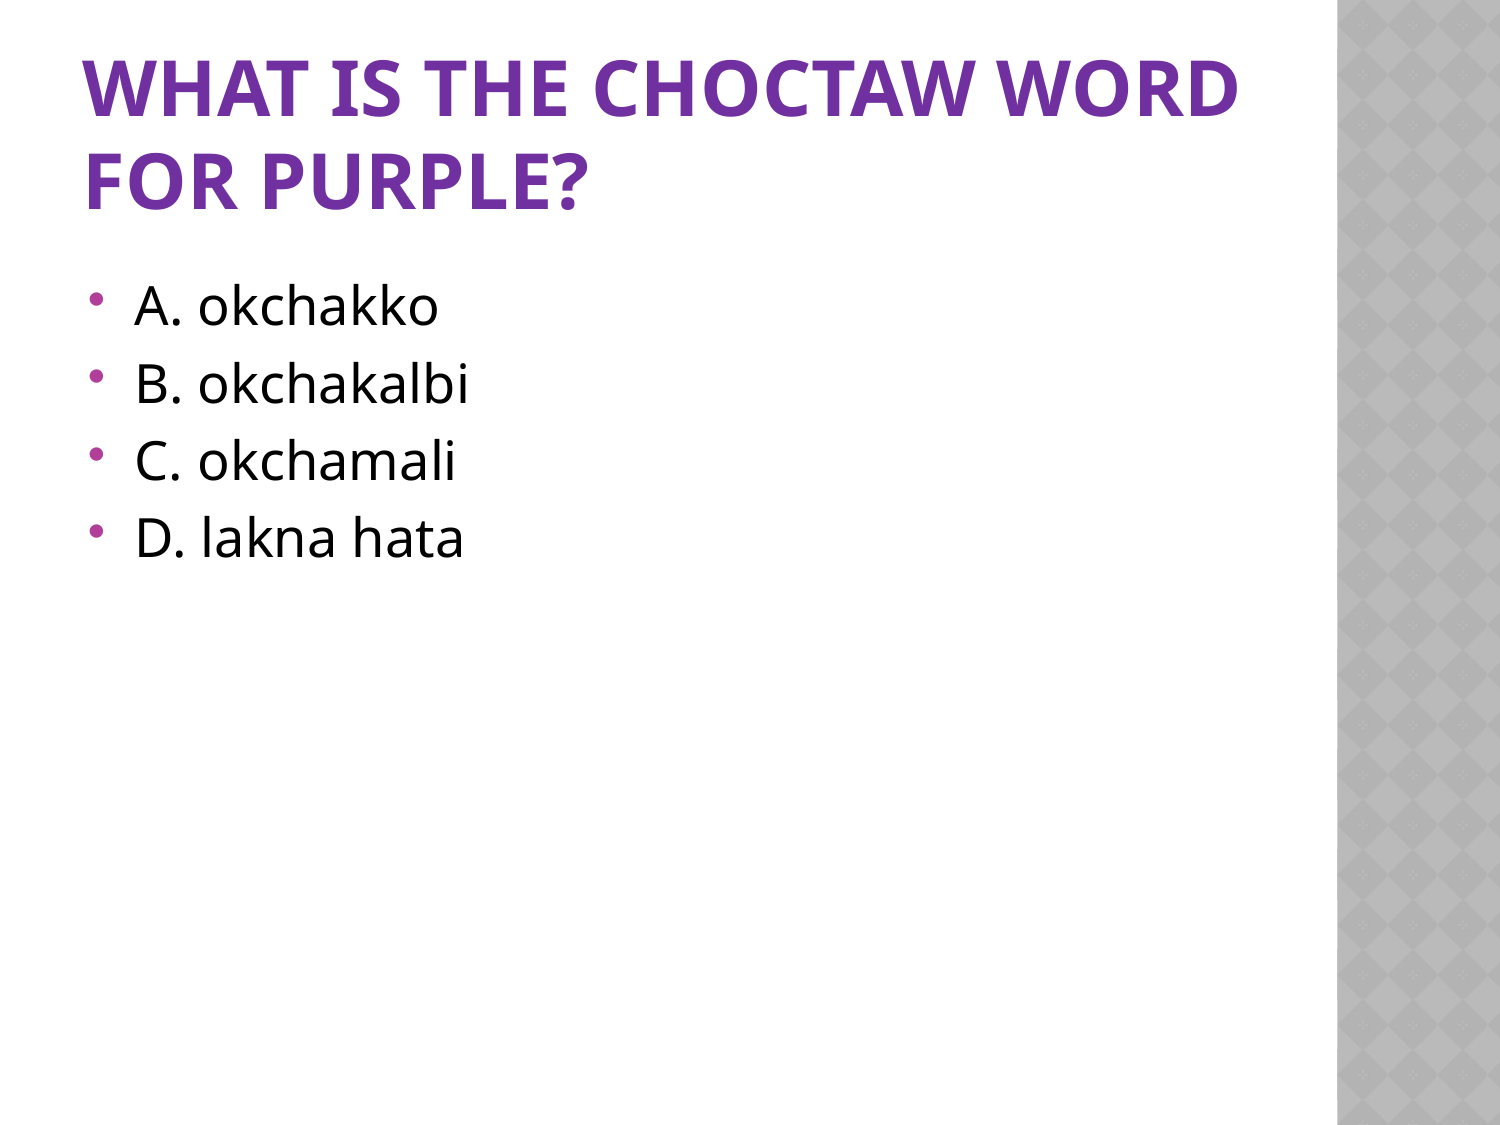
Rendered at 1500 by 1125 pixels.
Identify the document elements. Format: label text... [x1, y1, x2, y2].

title What is the choctaw word for purple? [75, 37, 1300, 225]
list A. okchakko B. okchakalbi C. okchamali D. lakna hata [75, 264, 1263, 1059]
